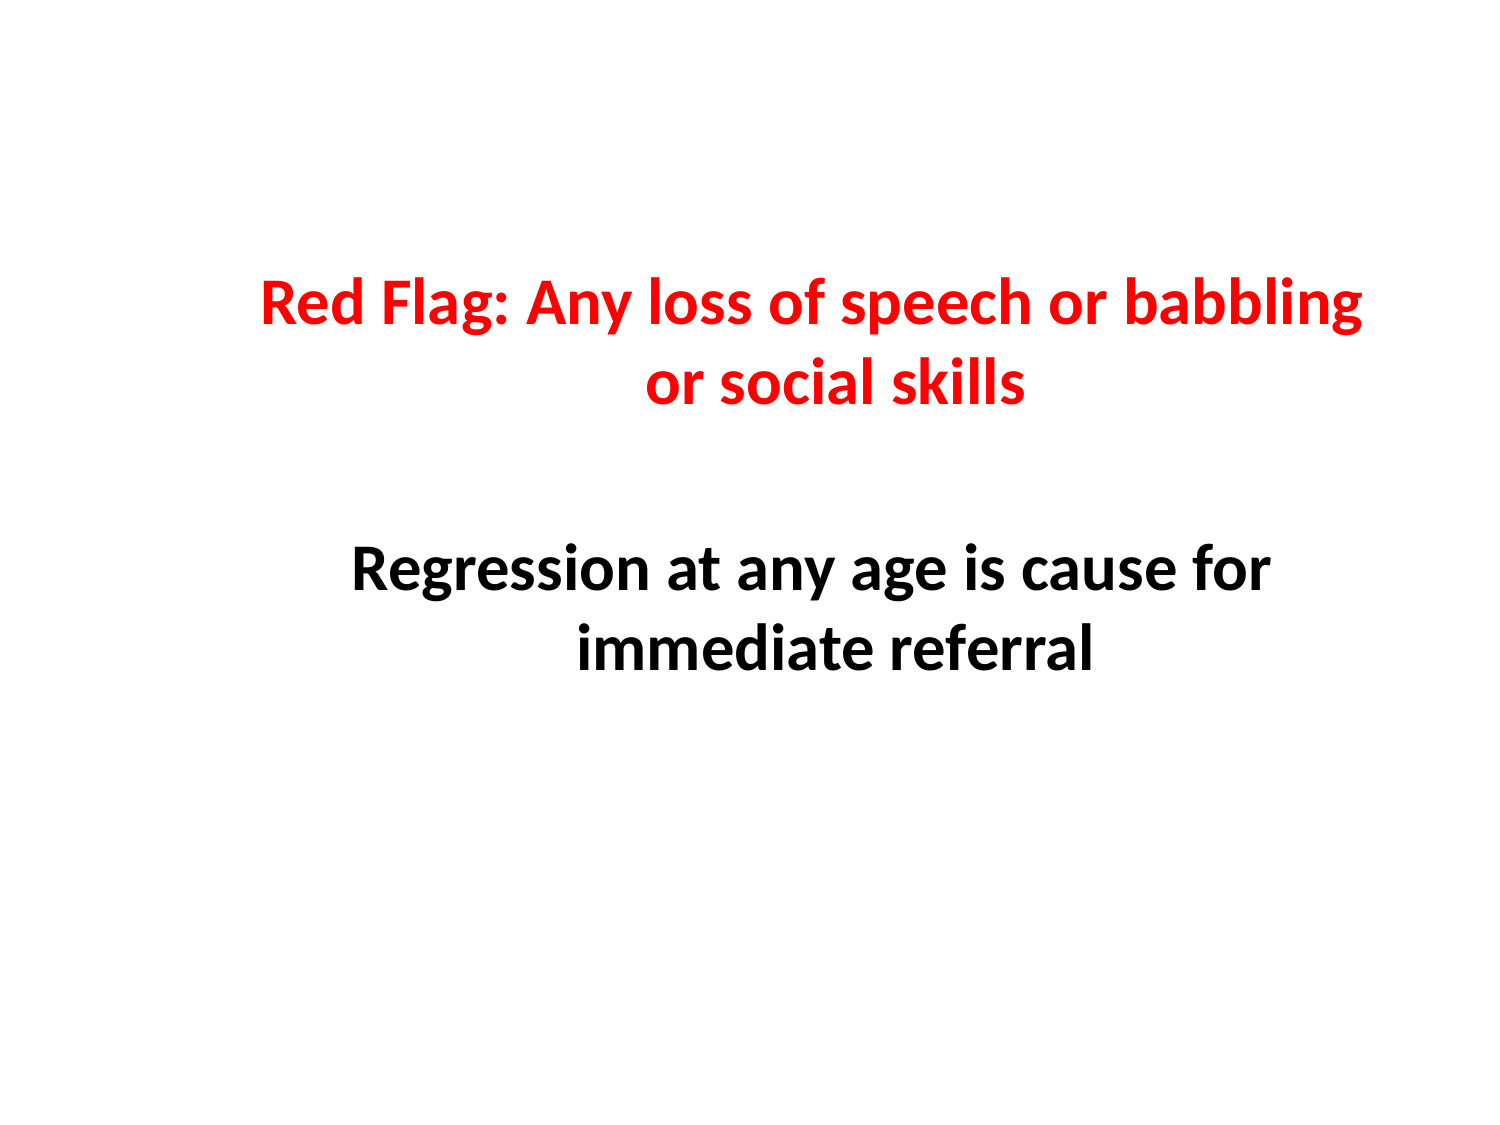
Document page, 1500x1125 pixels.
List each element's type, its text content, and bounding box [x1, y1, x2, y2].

list Red Flag: Any loss of speech or babbling or social skills Regression at any age is cause for immediate referral [150, 249, 1400, 838]
